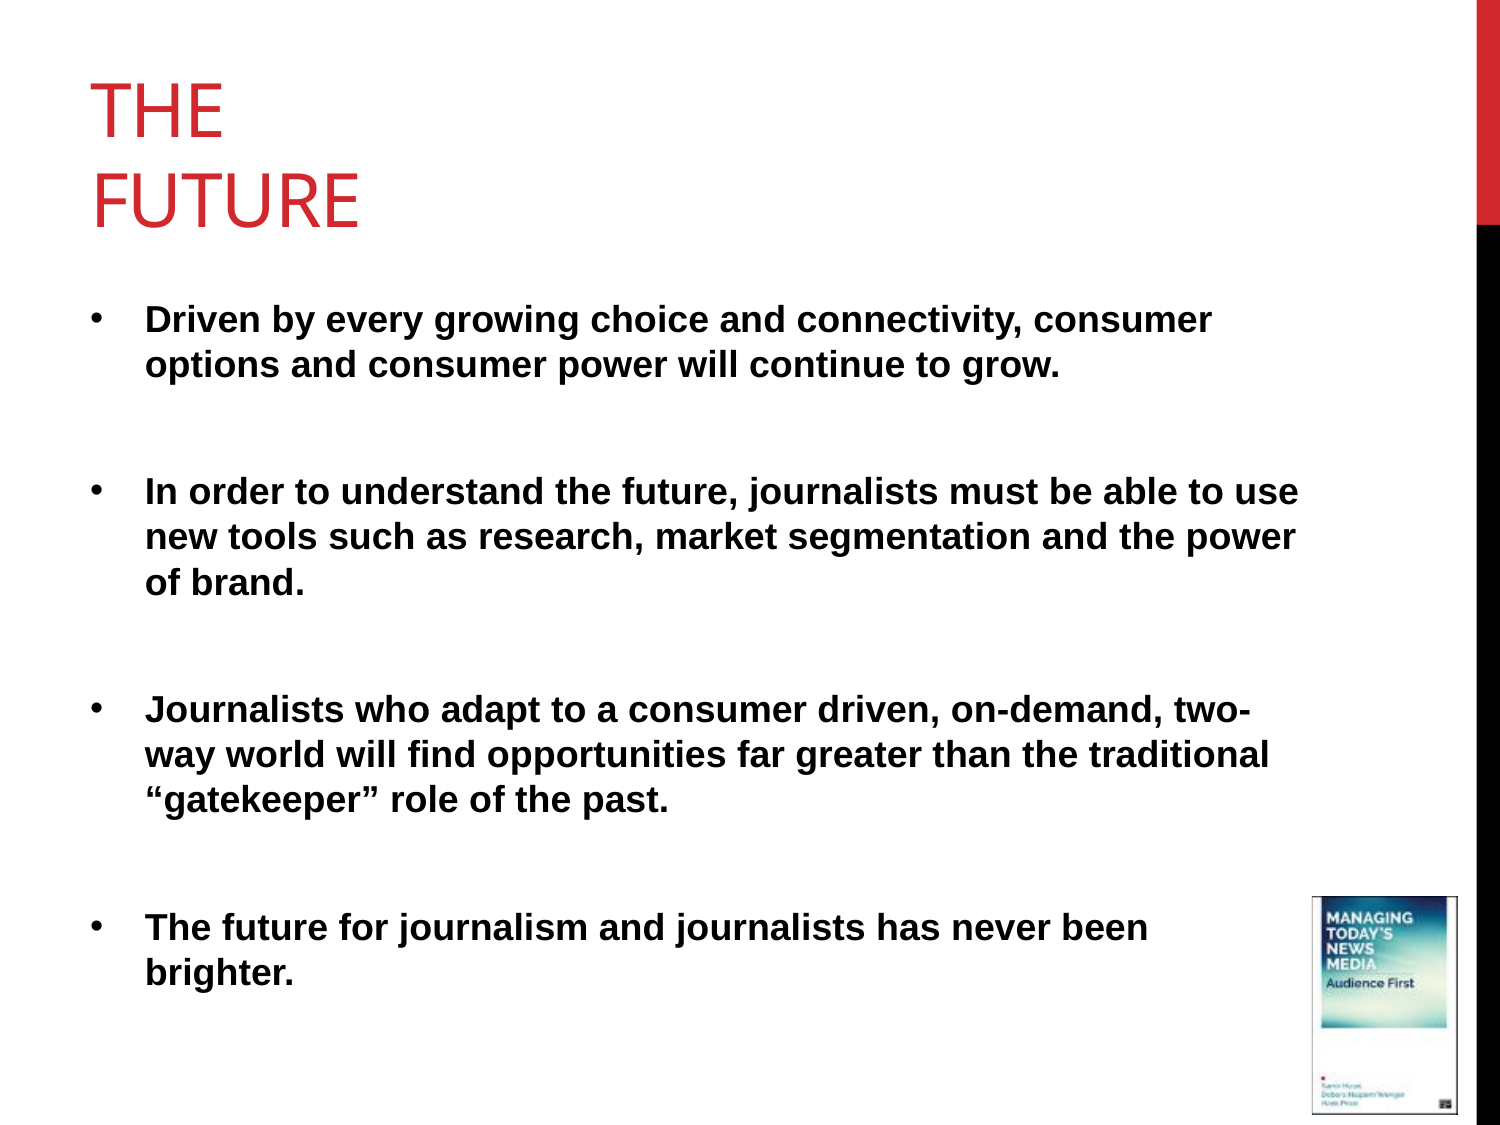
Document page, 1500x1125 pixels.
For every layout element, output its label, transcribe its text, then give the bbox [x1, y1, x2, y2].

list Driven by every growing choice and connectivity, consumer options and consumer power will continue to grow. In order to understand the future, journalists must be able to use new tools such as research, market segmentation and the power of brand. Journalists who adapt to a consumer driven, on-demand, two-way world will find opportunities far greater than the traditional “gatekeeper” role of the past. The future for journalism and journalists has never been brighter. [75, 287, 1325, 1005]
title The future [75, 25, 1025, 250]
picture [1311, 896, 1458, 1115]
